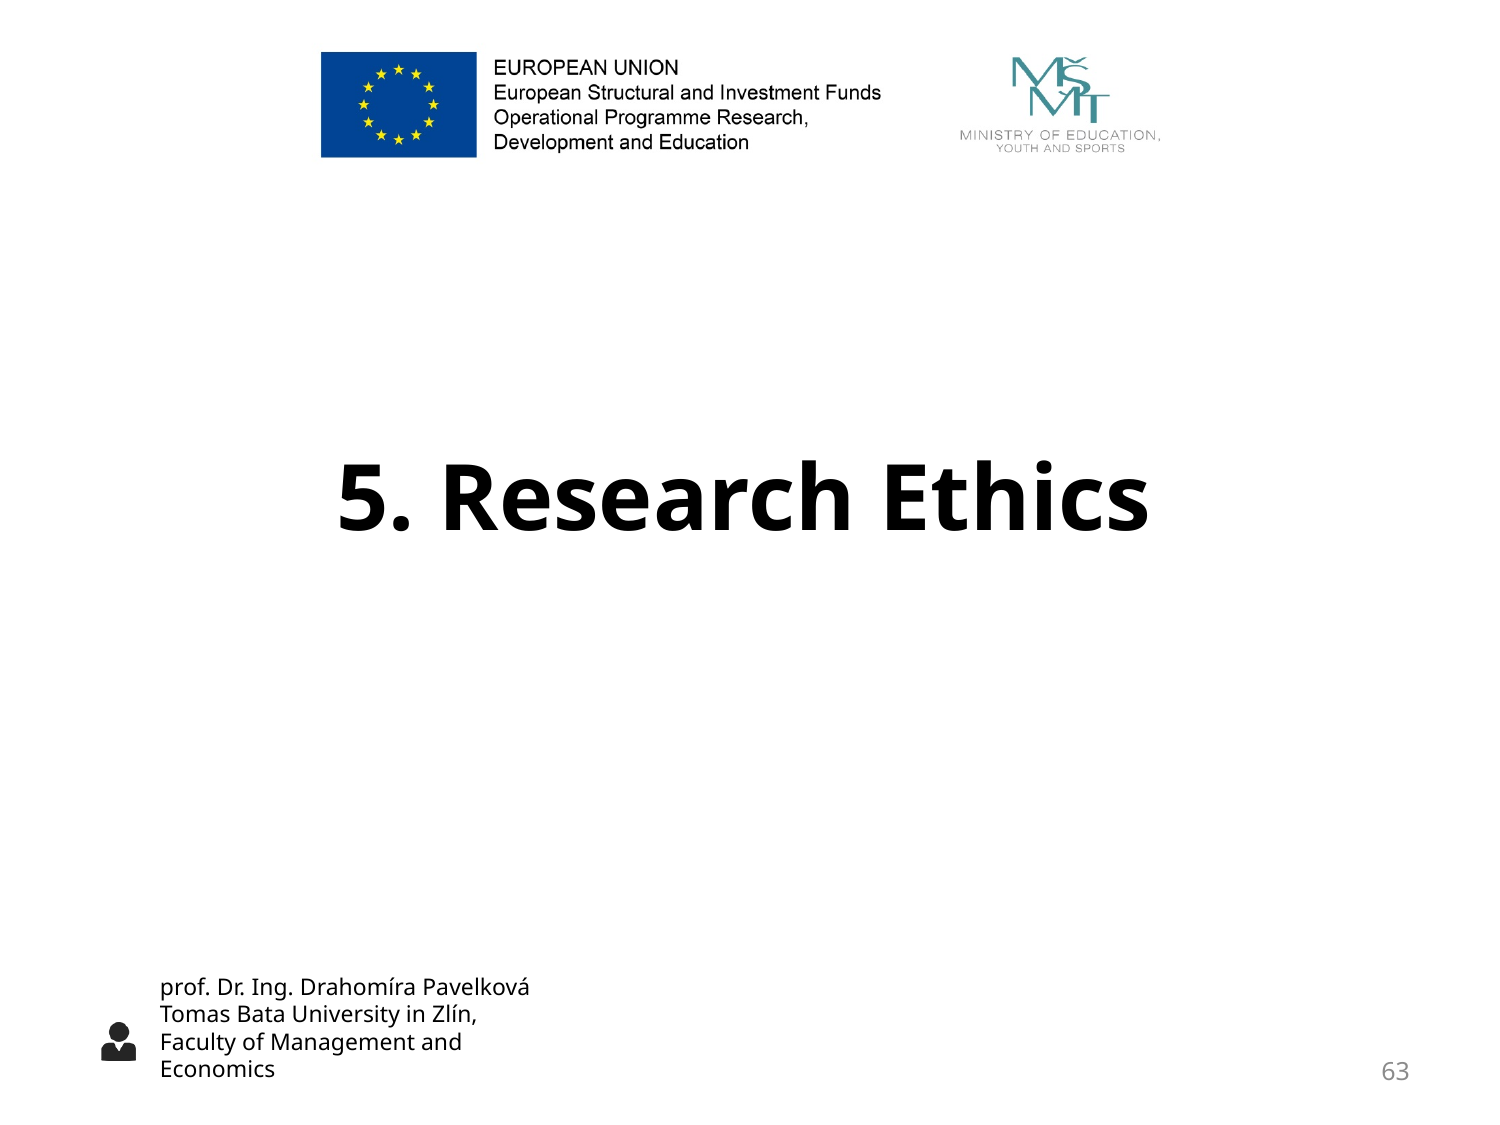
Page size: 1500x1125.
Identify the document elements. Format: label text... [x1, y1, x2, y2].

footer prof. Dr. Ing. Drahomíra Pavelková Tomas Bata University in Zlín, Faculty of Management and Economics [145, 999, 597, 1083]
picture [101, 1021, 136, 1062]
picture [268, 0, 1212, 210]
slide_number 63 [1074, 1042, 1425, 1103]
title 5. Research Ethics [112, 373, 1376, 615]
